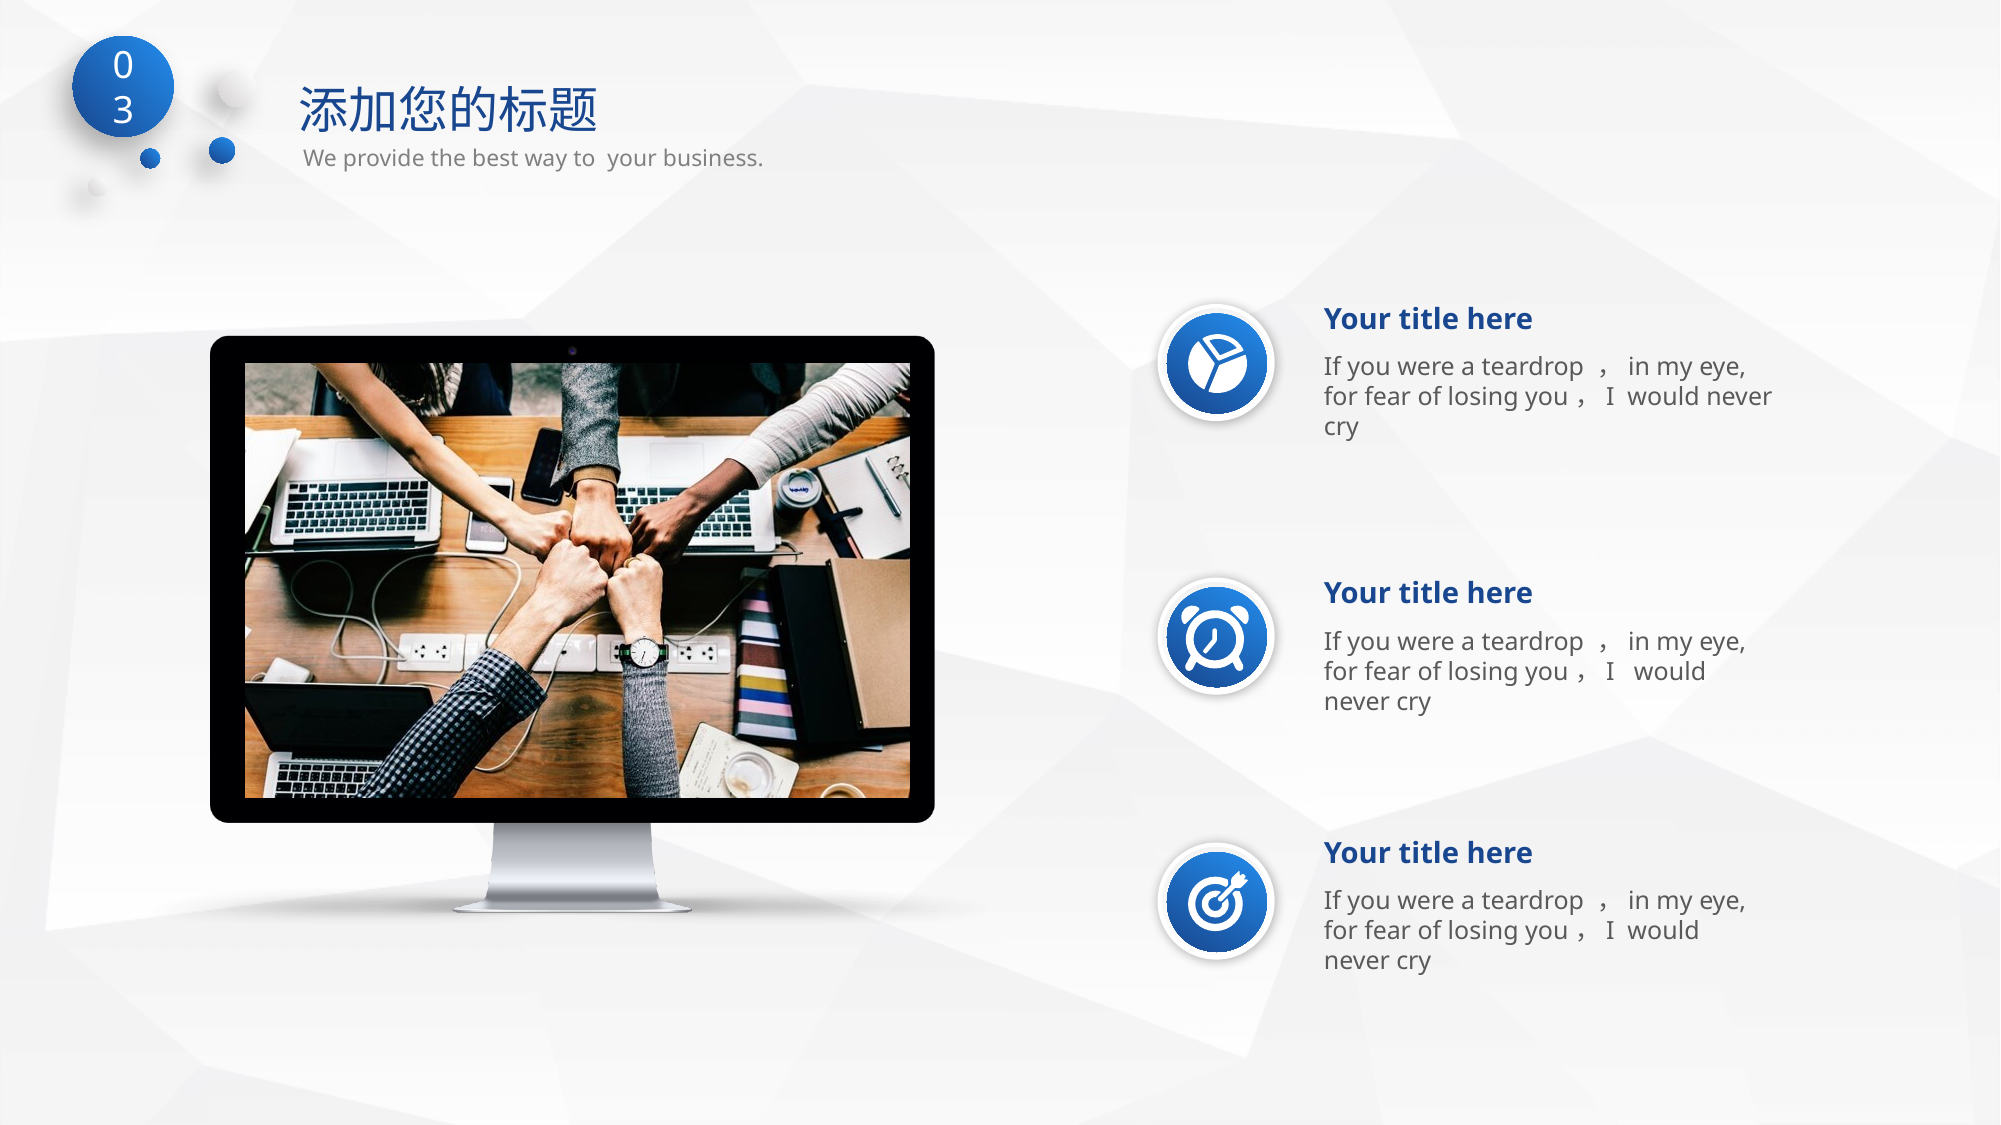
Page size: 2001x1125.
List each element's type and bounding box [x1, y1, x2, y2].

text_box [1159, 306, 1273, 419]
text_box [1309, 827, 1778, 984]
text_box [1309, 292, 1797, 450]
picture [0, 0, 2000, 1125]
text_box [1159, 579, 1273, 693]
text_box [1309, 567, 1778, 724]
text_box [1159, 844, 1273, 958]
text_box [1187, 332, 1248, 394]
text_box [1188, 870, 1249, 932]
text_box [1180, 604, 1250, 671]
